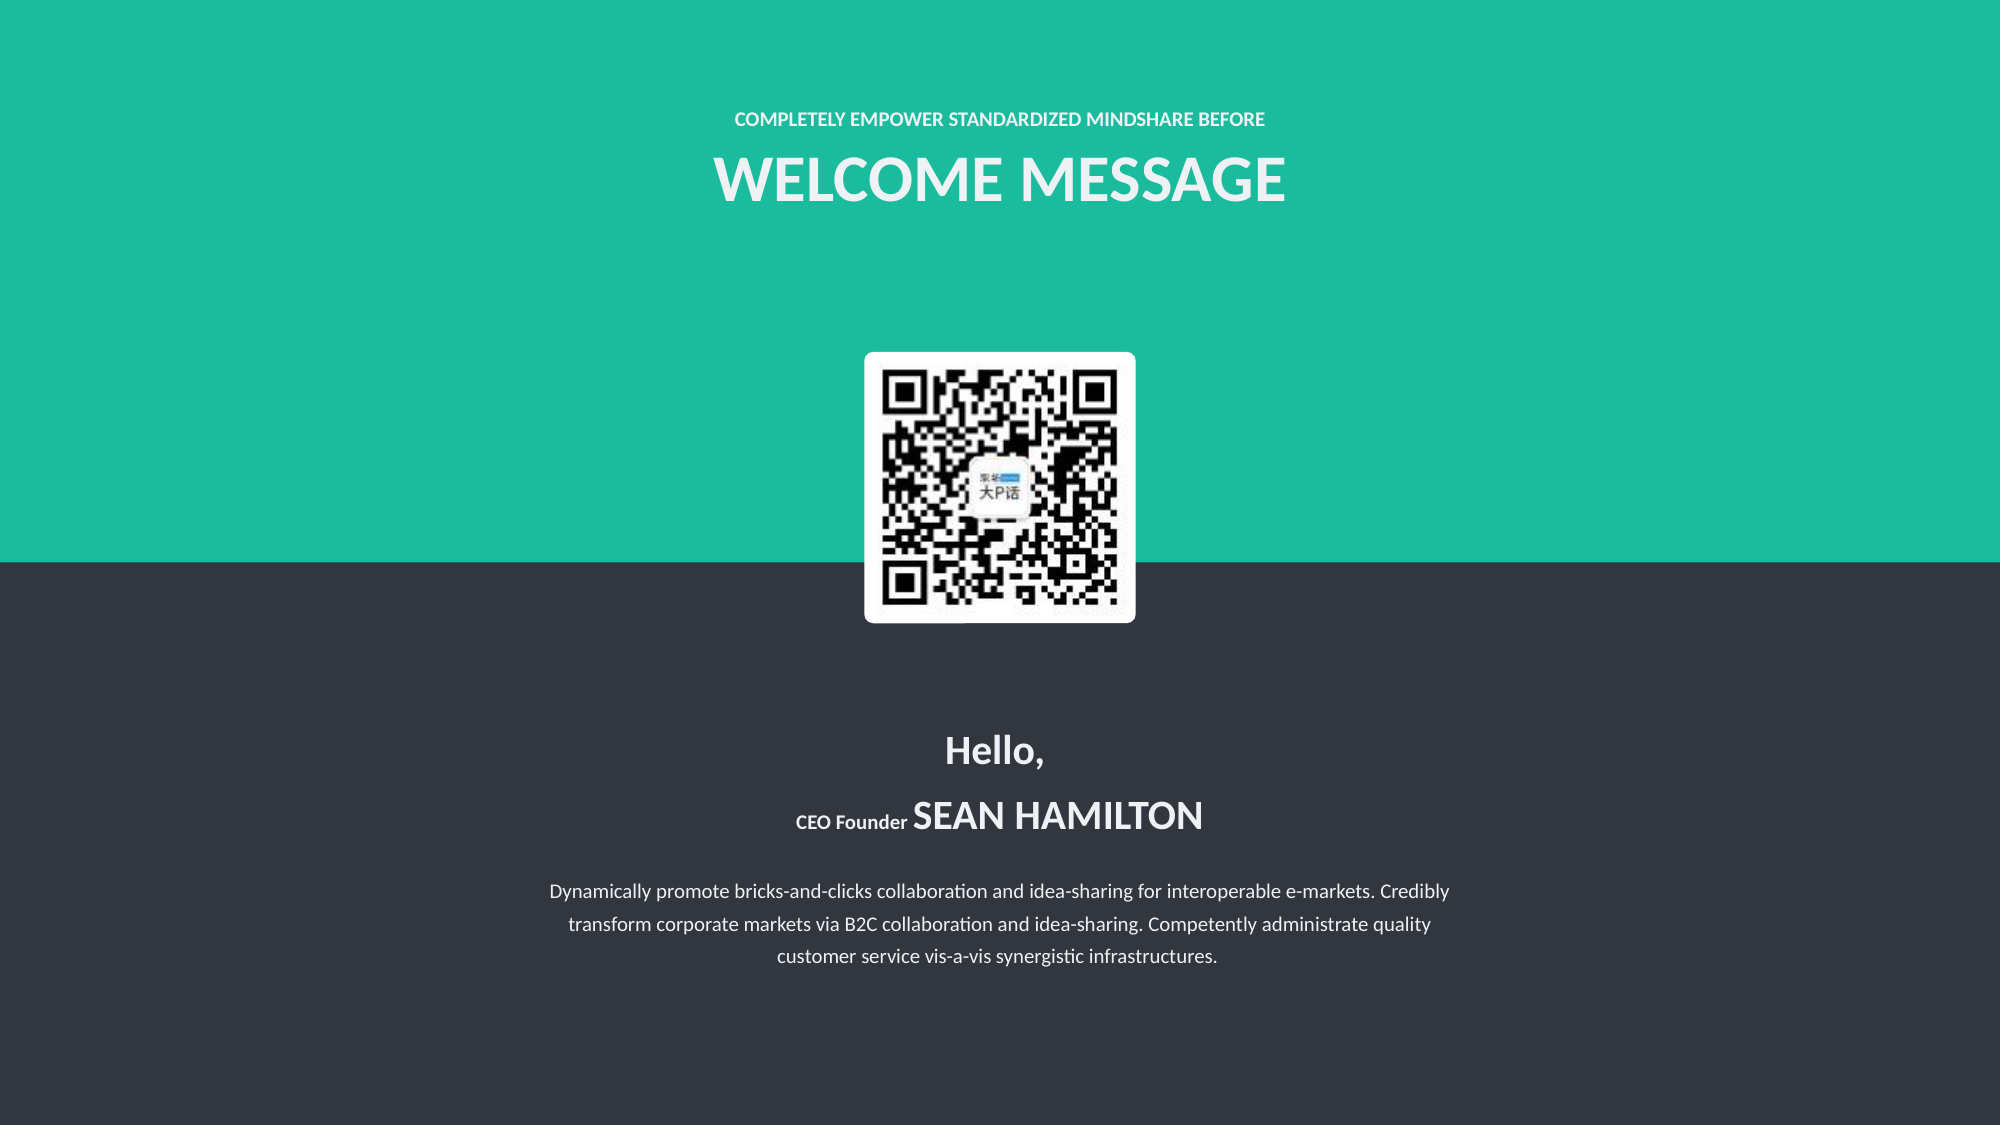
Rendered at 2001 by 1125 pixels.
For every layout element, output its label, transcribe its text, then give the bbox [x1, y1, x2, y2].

text_box Hello, CEO Founder SEAN HAMILTON Dynamically promote bricks-and-clicks collaboration and idea-sharing for interoperable e-markets. Credibly transform corporate markets via B2C collaboration and idea-sharing. Competently administrate quality customer service vis-a-vis synergistic infrastructures. [524, 700, 1476, 975]
text_box WELCOME MESSAGE [698, 127, 1302, 223]
text_box COMPLETELY EMPOWER STANDARDIZED MINDSHARE BEFORE [719, 97, 1280, 138]
picture [864, 351, 1136, 624]
